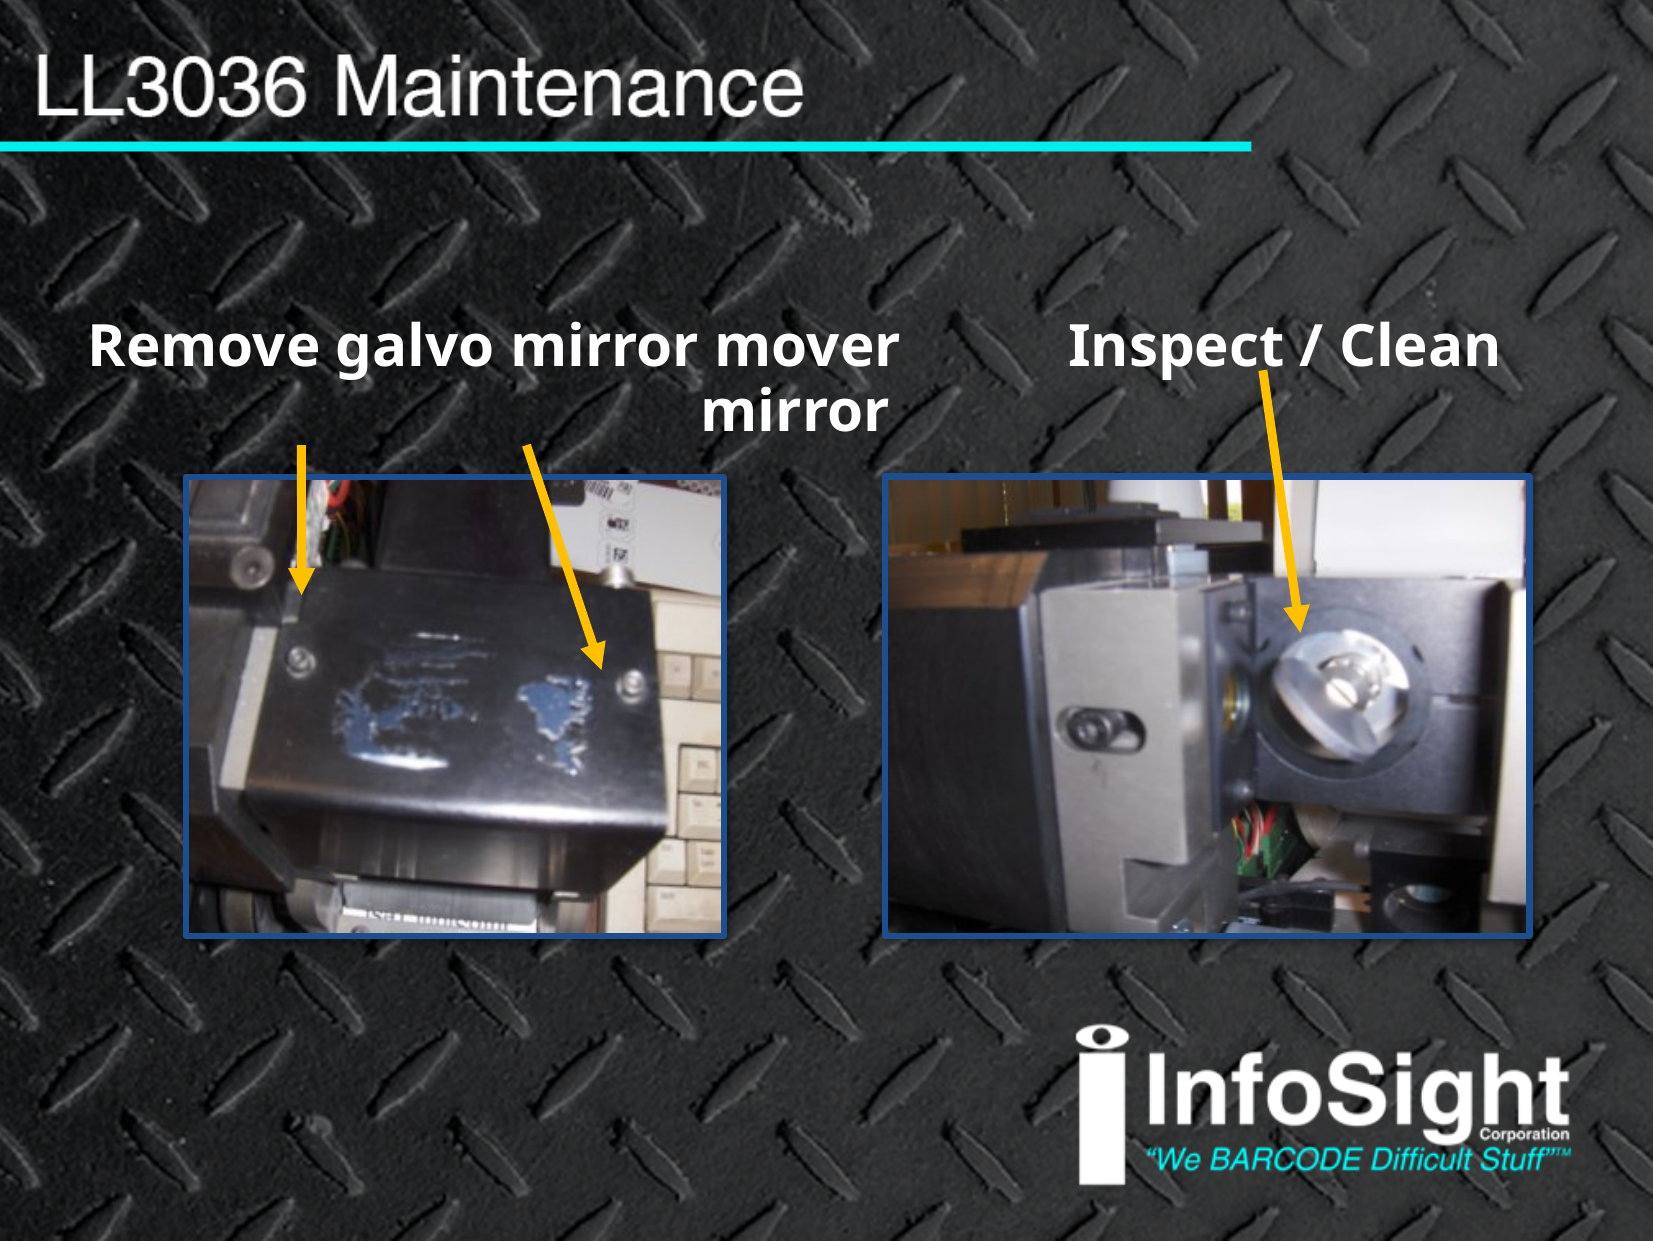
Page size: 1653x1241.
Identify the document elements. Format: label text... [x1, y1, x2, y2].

picture [0, 0, 1653, 1241]
text_box Remove galvo mirror mover Inspect / Clean mirror [26, 303, 1564, 375]
